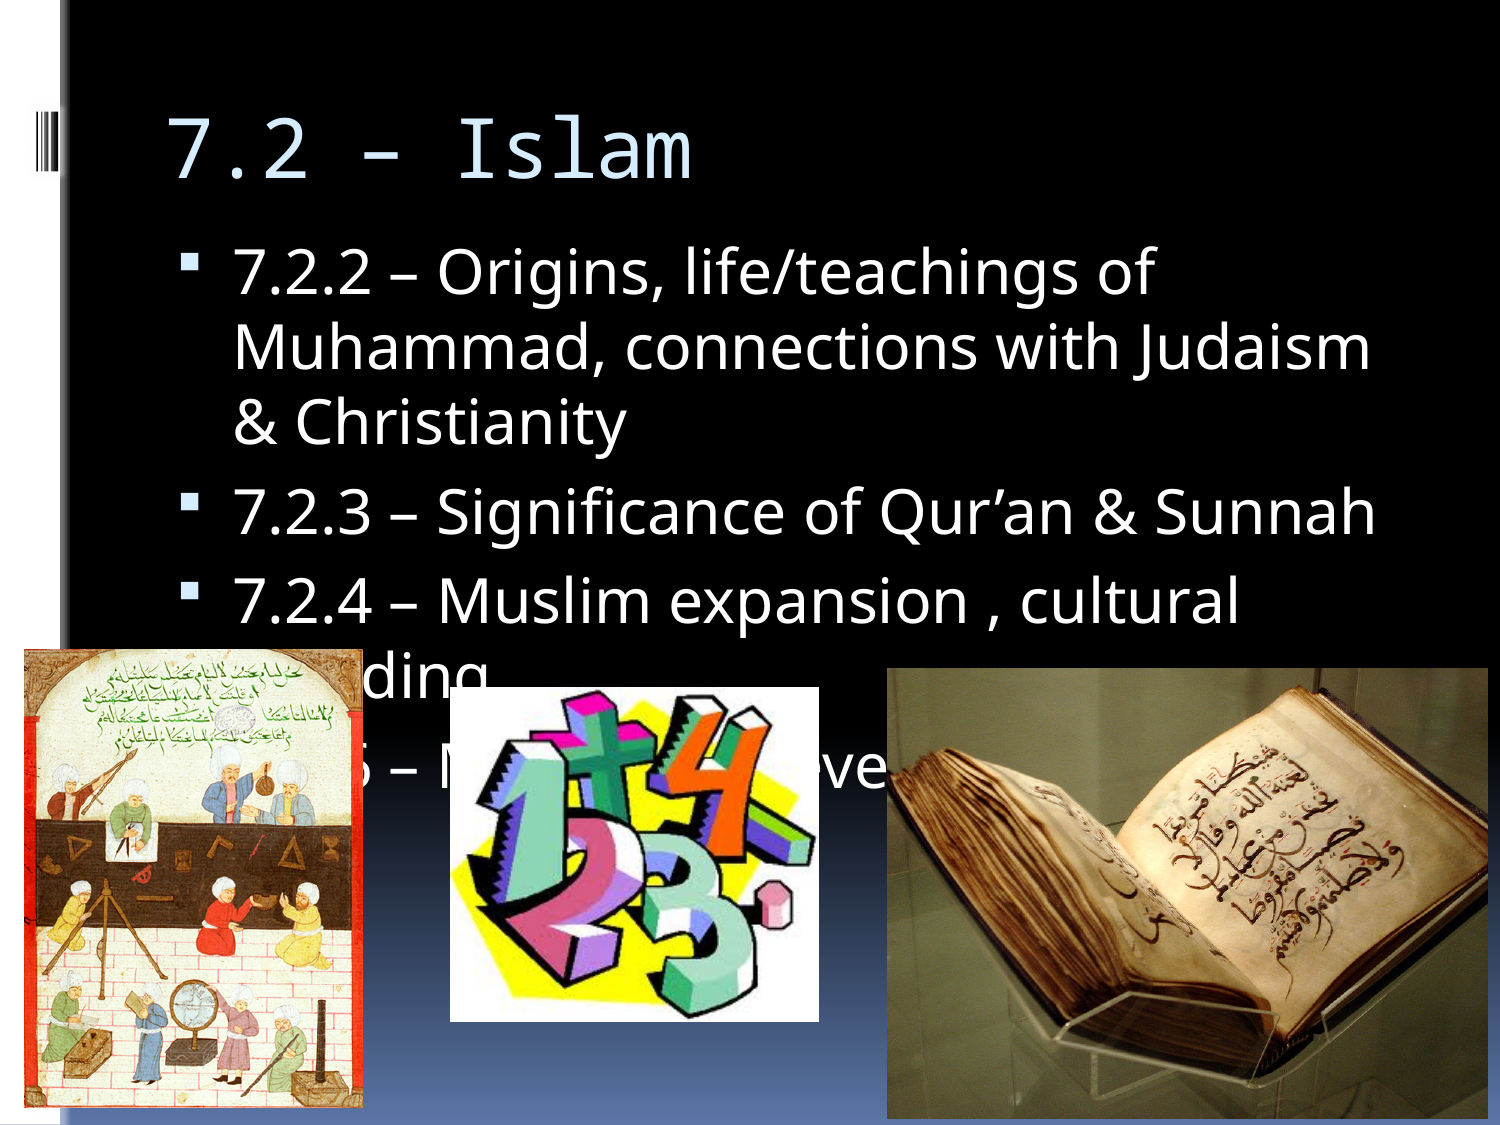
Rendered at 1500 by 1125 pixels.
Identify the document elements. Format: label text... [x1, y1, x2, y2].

list 7.2.2 – Origins, life/teachings of Muhammad, connections with Judaism & Christianity 7.2.3 – Significance of Qur’an & Sunnah 7.2.4 – Muslim expansion , cultural blending 7.2.6 – Muslim achievements [150, 224, 1425, 975]
picture [24, 649, 363, 1108]
picture [449, 686, 820, 1023]
title 7.2 – Islam [150, 87, 1425, 200]
picture [886, 668, 1488, 1120]
